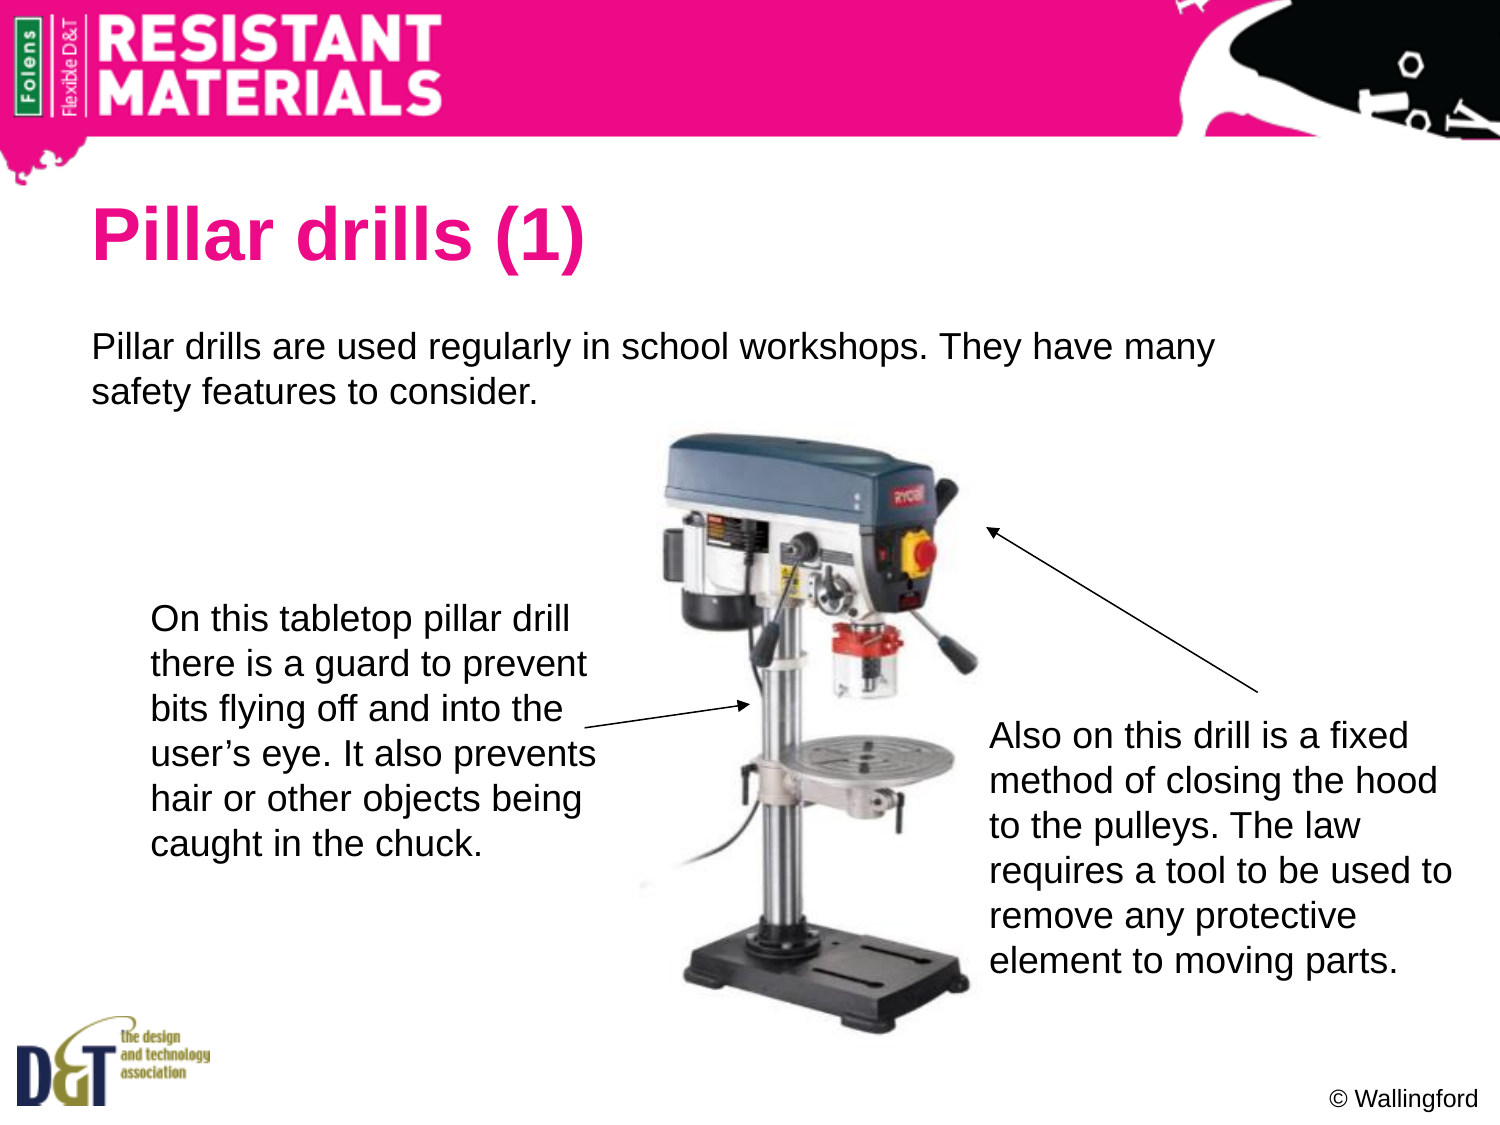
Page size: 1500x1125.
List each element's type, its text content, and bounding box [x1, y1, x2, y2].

text_box © Wallingford [1257, 1074, 1495, 1125]
text_box Pillar drills (1) [76, 160, 1427, 301]
text_box Also on this drill is a fixed method of closing the hood to the pulleys. The law requires a tool to be used to remove any protective element to moving parts. [1025, 704, 1478, 989]
text_box On this tabletop pillar drill there is a guard to prevent bits flying off and into the user’s eye. It also prevents hair or other objects being caught in the chuck. [135, 586, 626, 871]
picture [0, 0, 1500, 1125]
text_box Pillar drills are used regularly in school workshops. They have many safety features to consider. [76, 314, 1319, 419]
